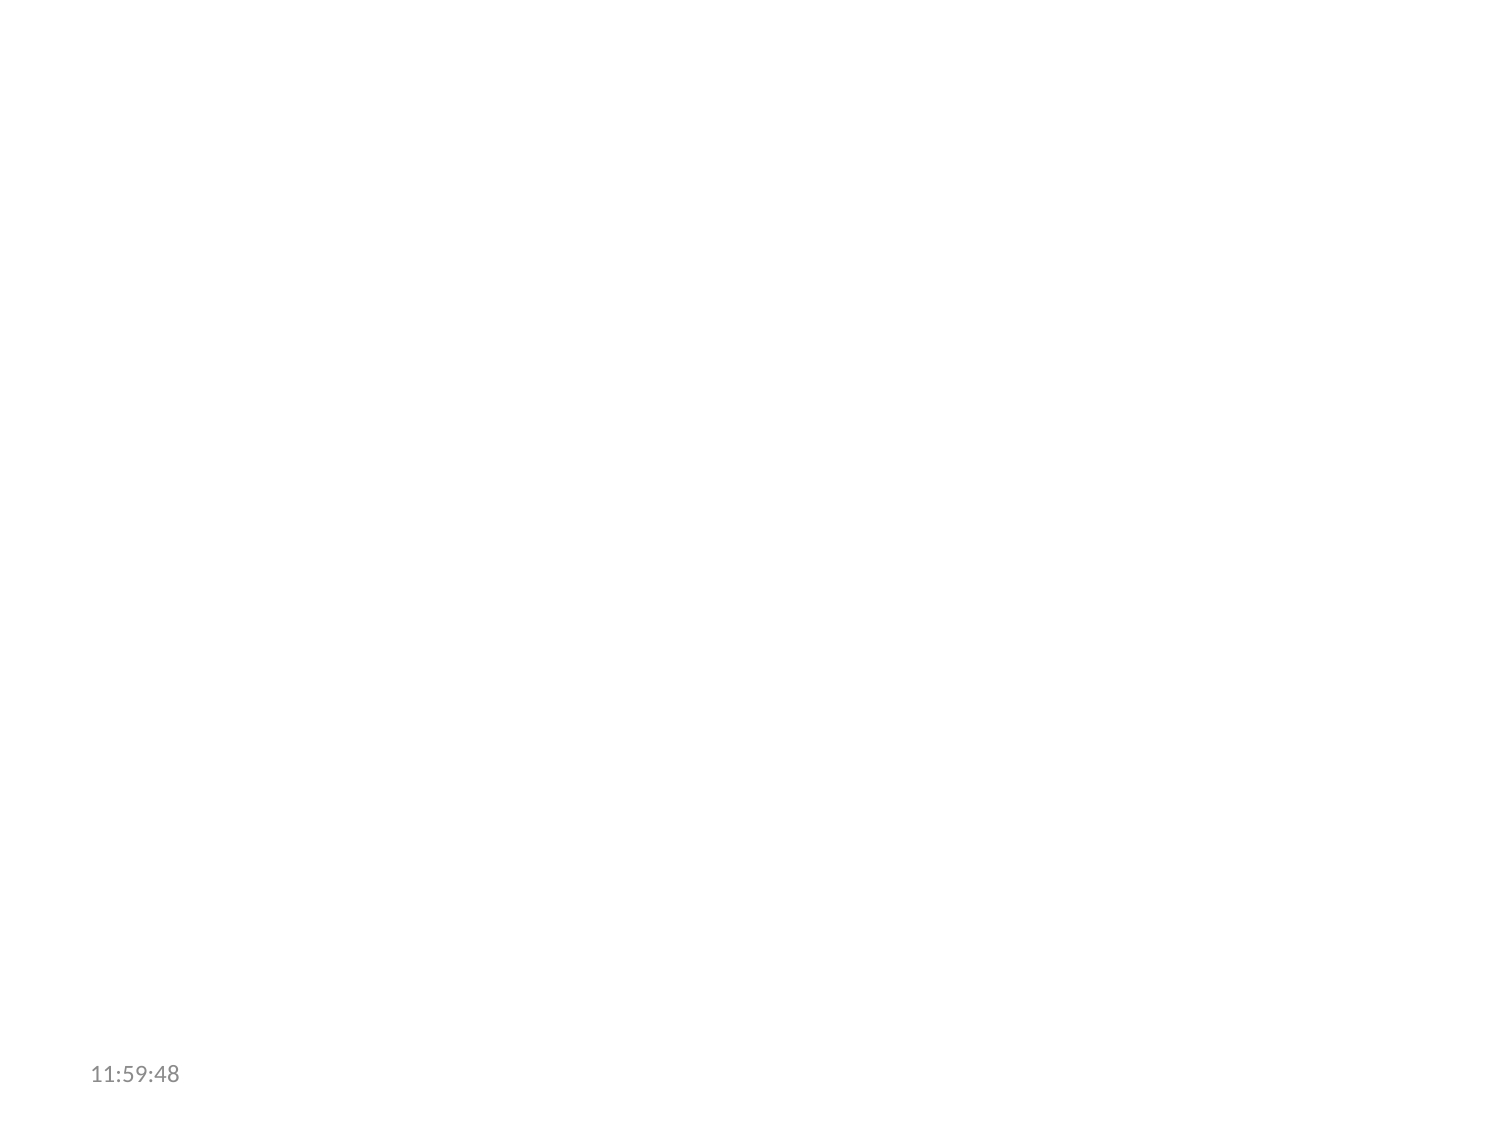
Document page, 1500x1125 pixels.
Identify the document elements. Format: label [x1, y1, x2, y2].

slide_number [75, 1042, 425, 1103]
